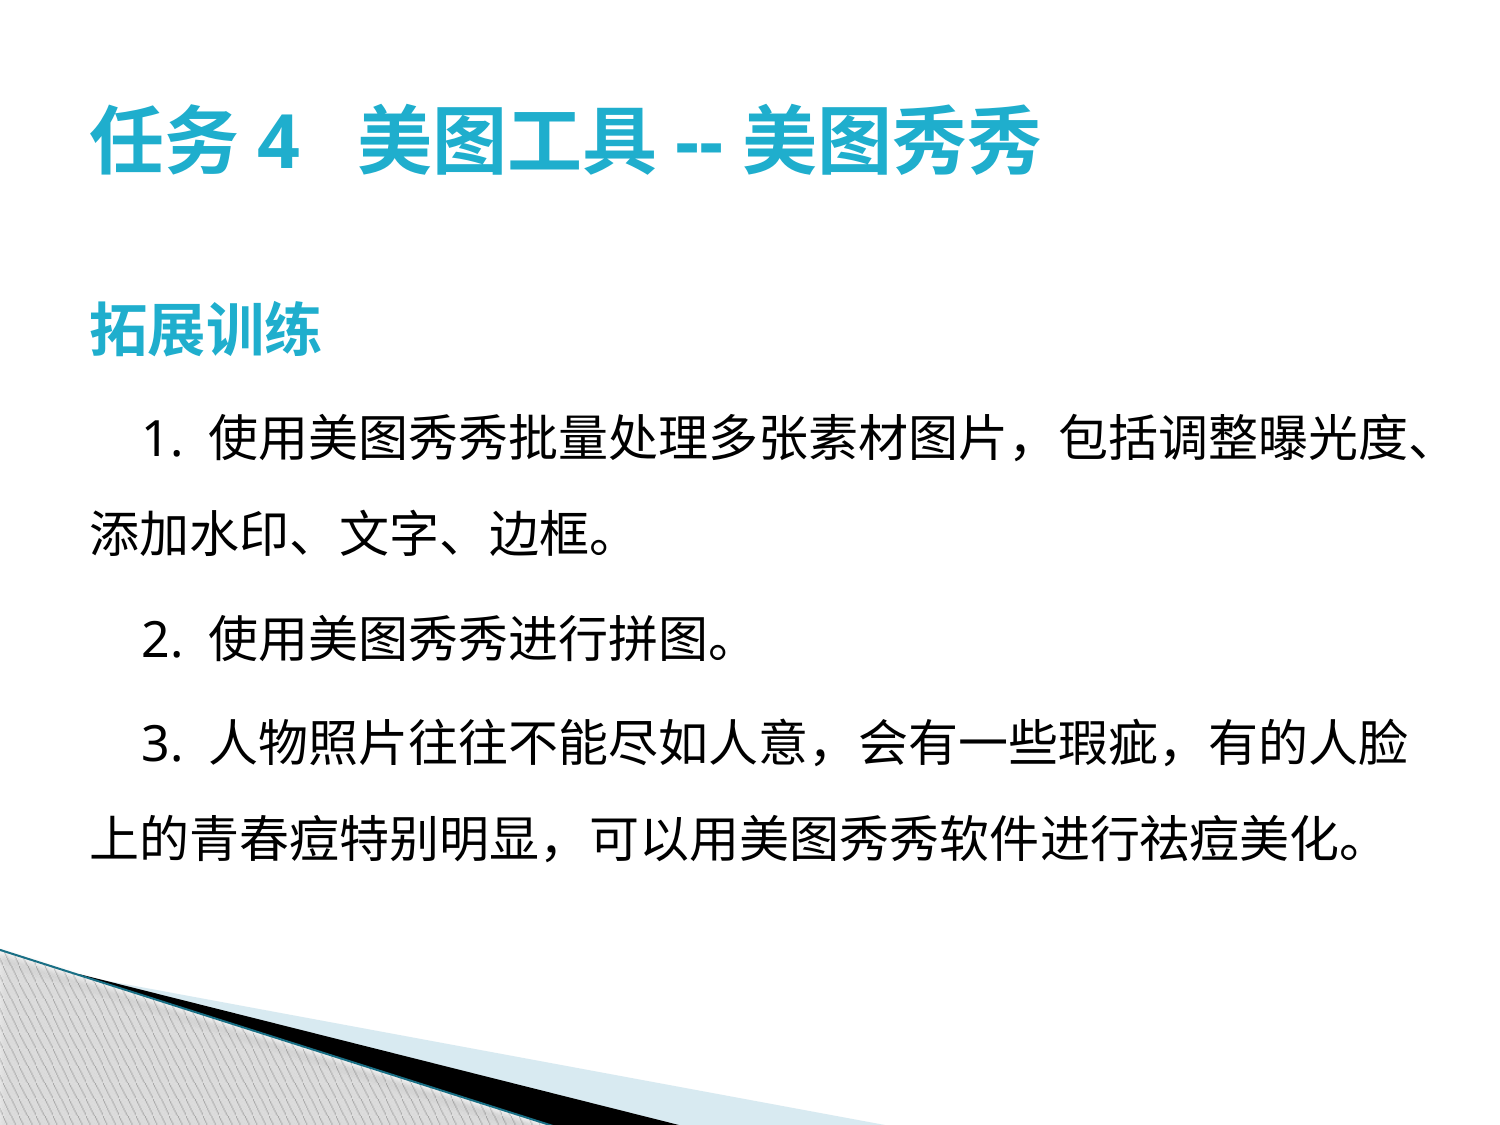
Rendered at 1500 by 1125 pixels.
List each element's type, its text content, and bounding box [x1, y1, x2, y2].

list 拓展训练 1. 使用美图秀秀批量处理多张素材图片，包括调整曝光度、添加水印、文字、边框。 2. 使用美图秀秀进行拼图。 3. 人物照片往往不能尽如人意，会有一些瑕疵，有的人脸上的青春痘特别明显，可以用美图秀秀软件进行祛痘美化。 [75, 243, 1425, 1012]
title 任务4 美图工具--美图秀秀 [75, 45, 1425, 233]
